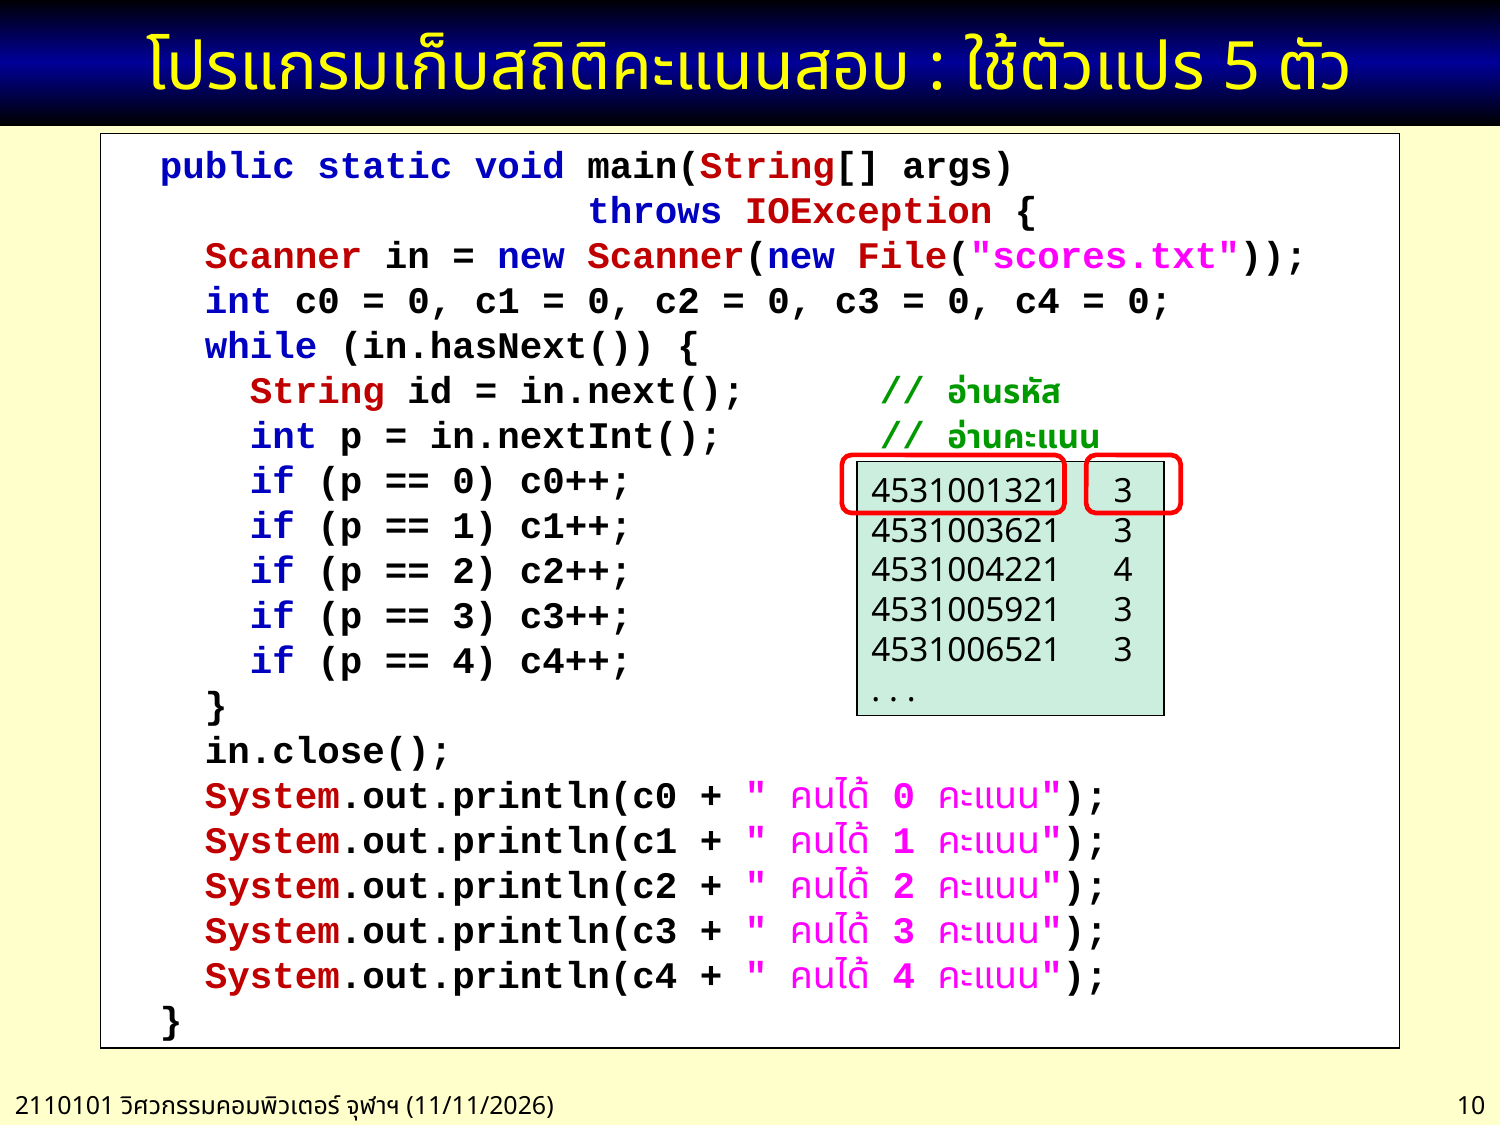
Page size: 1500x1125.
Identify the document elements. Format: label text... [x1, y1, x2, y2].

title โปรแกรมเก็บสถิติคะแนนสอบ : ใช้ตัวแปร 5 ตัว [0, 0, 1500, 126]
text_box [1086, 454, 1181, 514]
text_box 4531001321 3 4531003621 3 4531004221 4 4531005921 3 4531006521 3 . . . [856, 461, 1164, 716]
text_box [841, 454, 1065, 514]
text_box public static void main(String[] args) throws IOException { Scanner in = new Scanner(new File("scores.txt")); int c0 = 0, c1 = 0, c2 = 0, c3 = 0, c4 = 0; while (in.hasNext()) { String id = in.next(); // อ่านรหัส int p = in.nextInt(); // อ่านคะแนน if (p == 0) c0++; if (p == 1) c1++; if (p == 2) c2++; if (p == 3) c3++; if (p == 4) c4++; } in.close(); System.out.println(c0 + " คนได้ 0 คะแนน"); System.out.println(c1 + " คนได้ 1 คะแนน"); System.out.println(c2 + " คนได้ 2 คะแนน"); System.out.println(c3 + " คนได้ 3 คะแนน"); System.out.println(c4 + " คนได้ 4 คะแนน"); } [100, 133, 1400, 1049]
